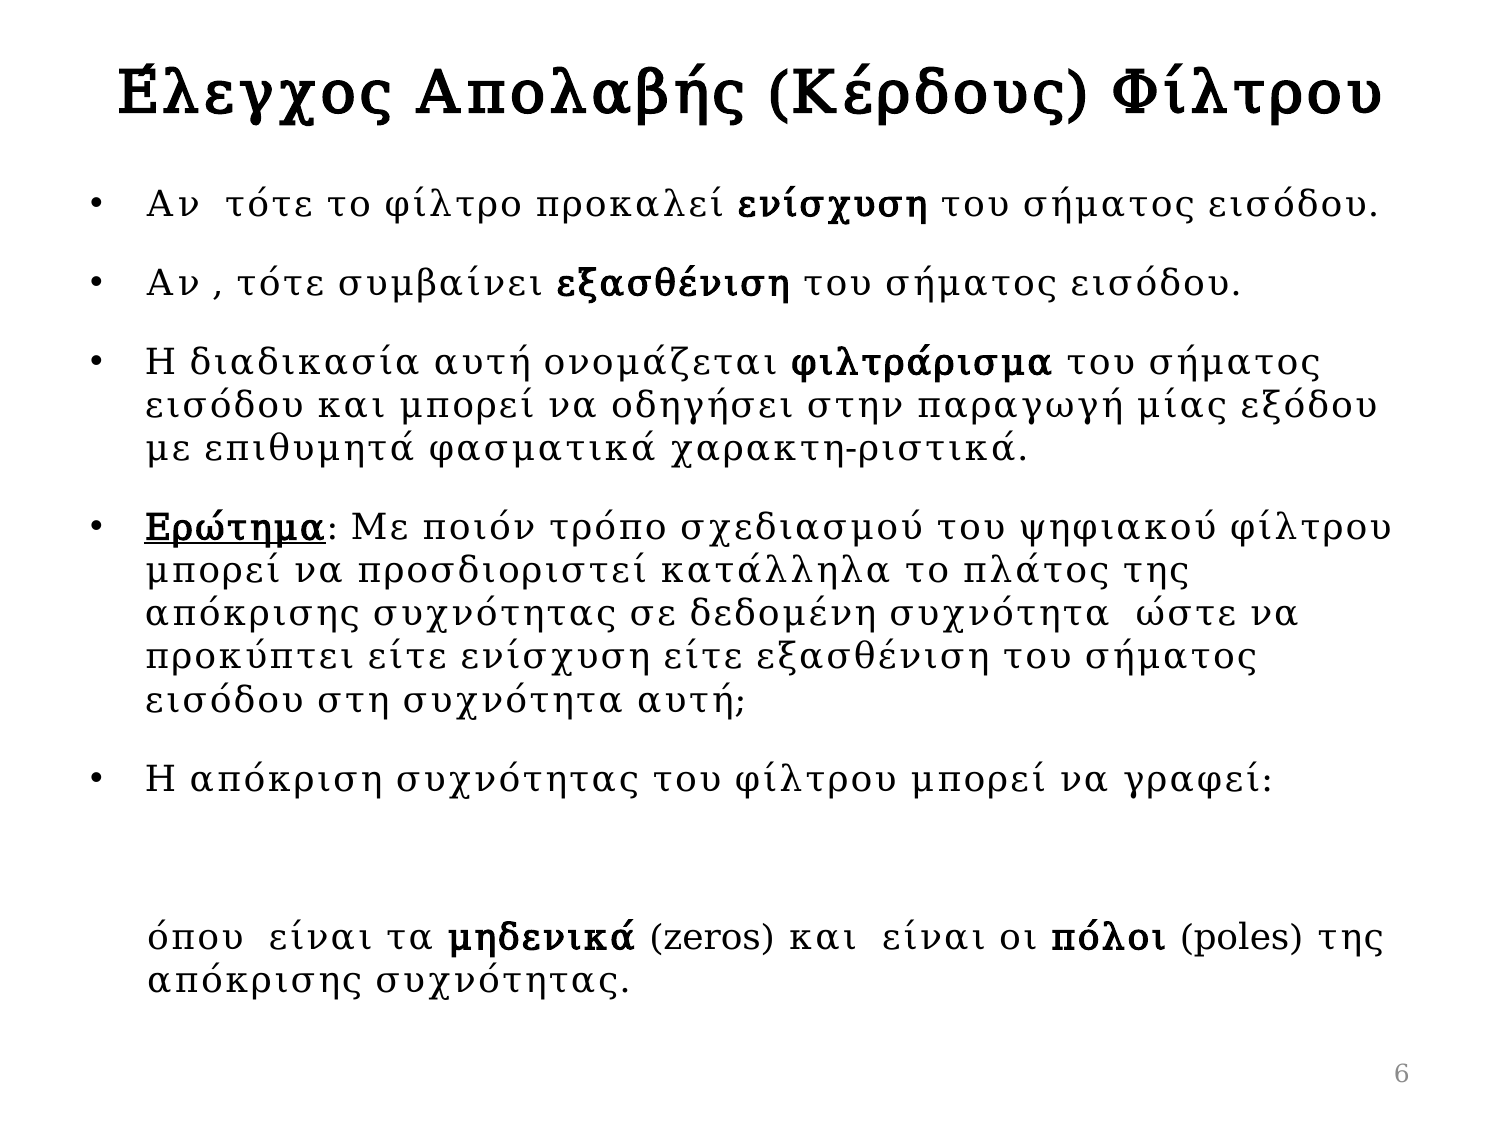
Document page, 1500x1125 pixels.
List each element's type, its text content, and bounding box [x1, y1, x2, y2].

title Έλεγχος Απολαβής (Κέρδους) Φίλτρου [75, 19, 1425, 159]
slide_number 6 [1222, 1042, 1425, 1103]
